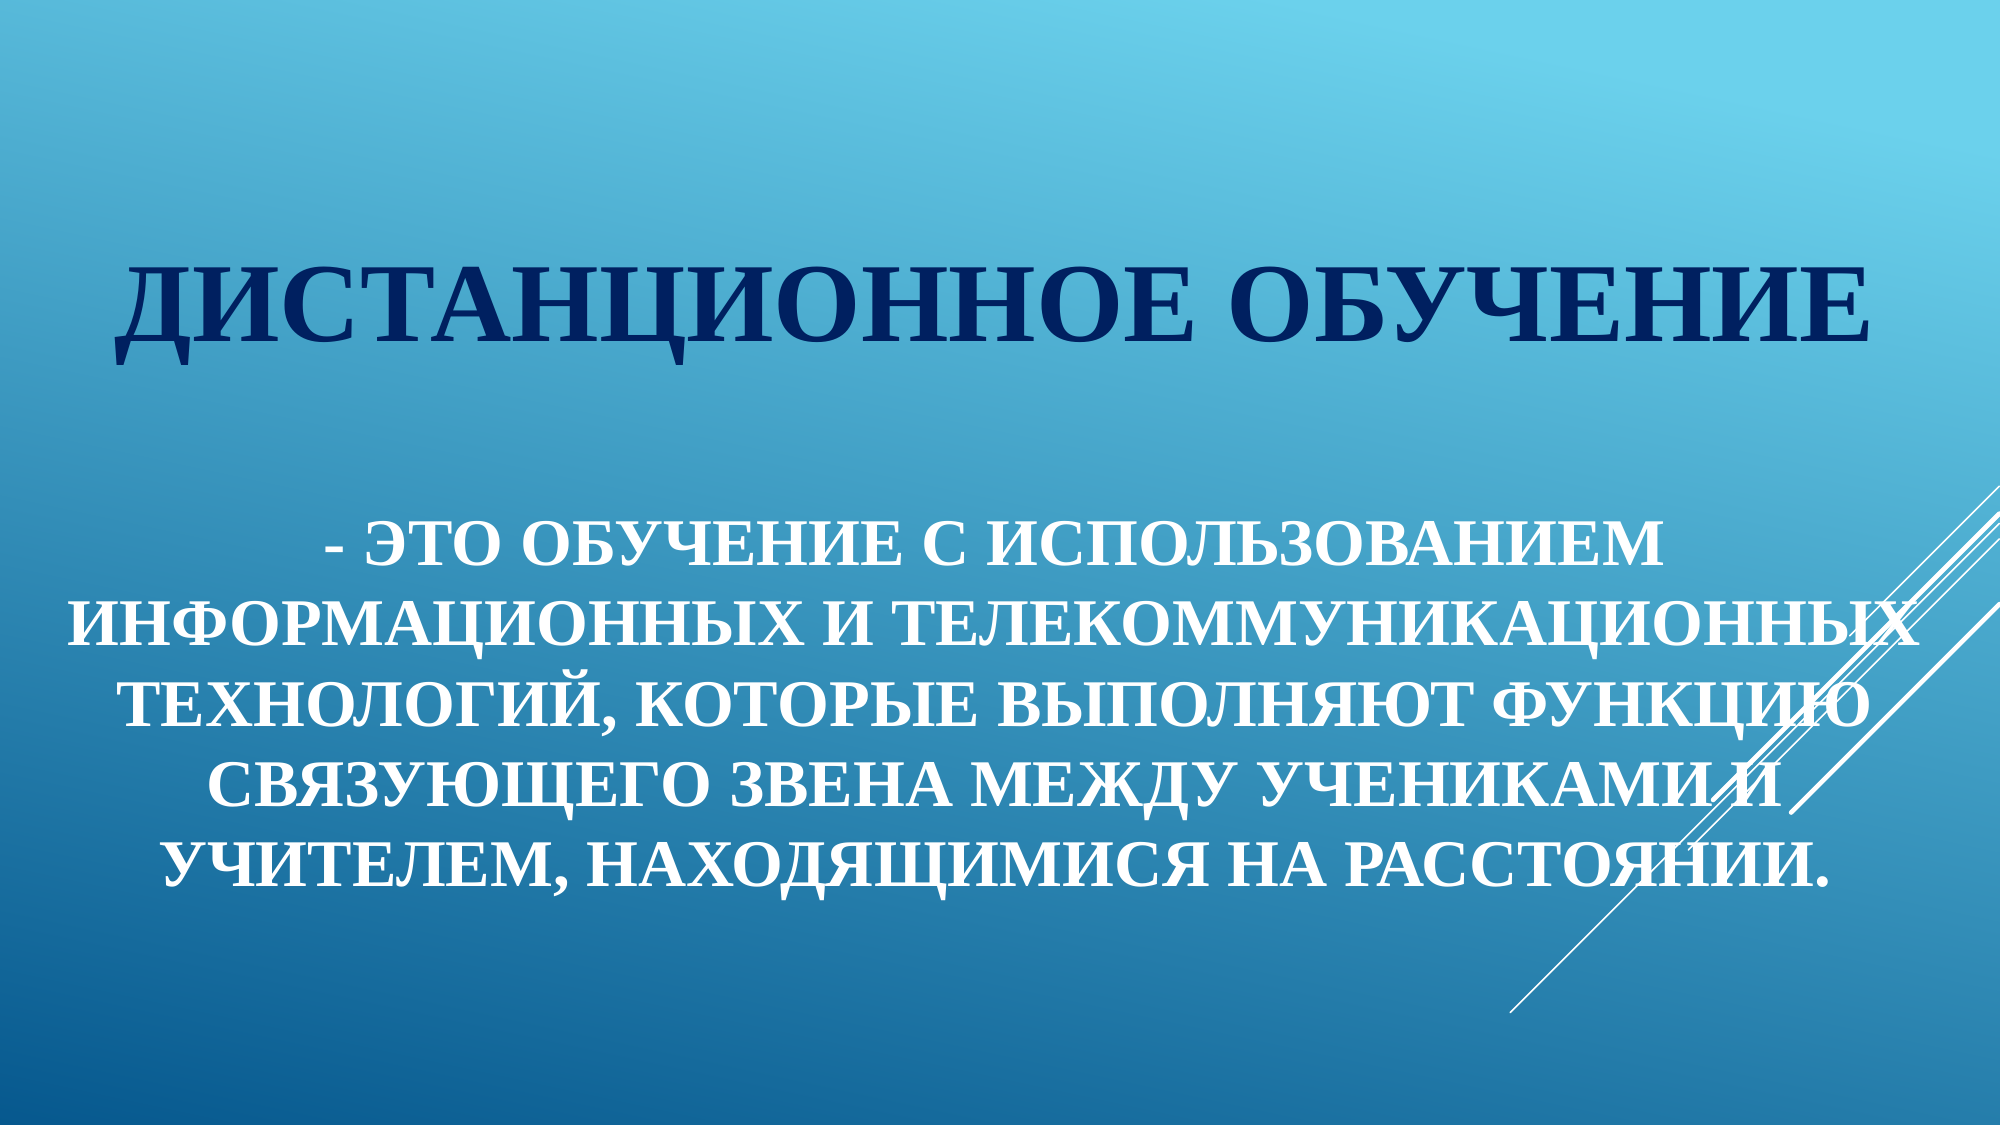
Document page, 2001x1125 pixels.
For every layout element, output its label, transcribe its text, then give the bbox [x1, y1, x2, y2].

title Дистанционное обучение - это обучение с использованием информационных и телекоммуникационных технологий, которые выполняют функцию связующего звена между учениками и учителем, находящимися на расстоянии. [28, 57, 1962, 1072]
